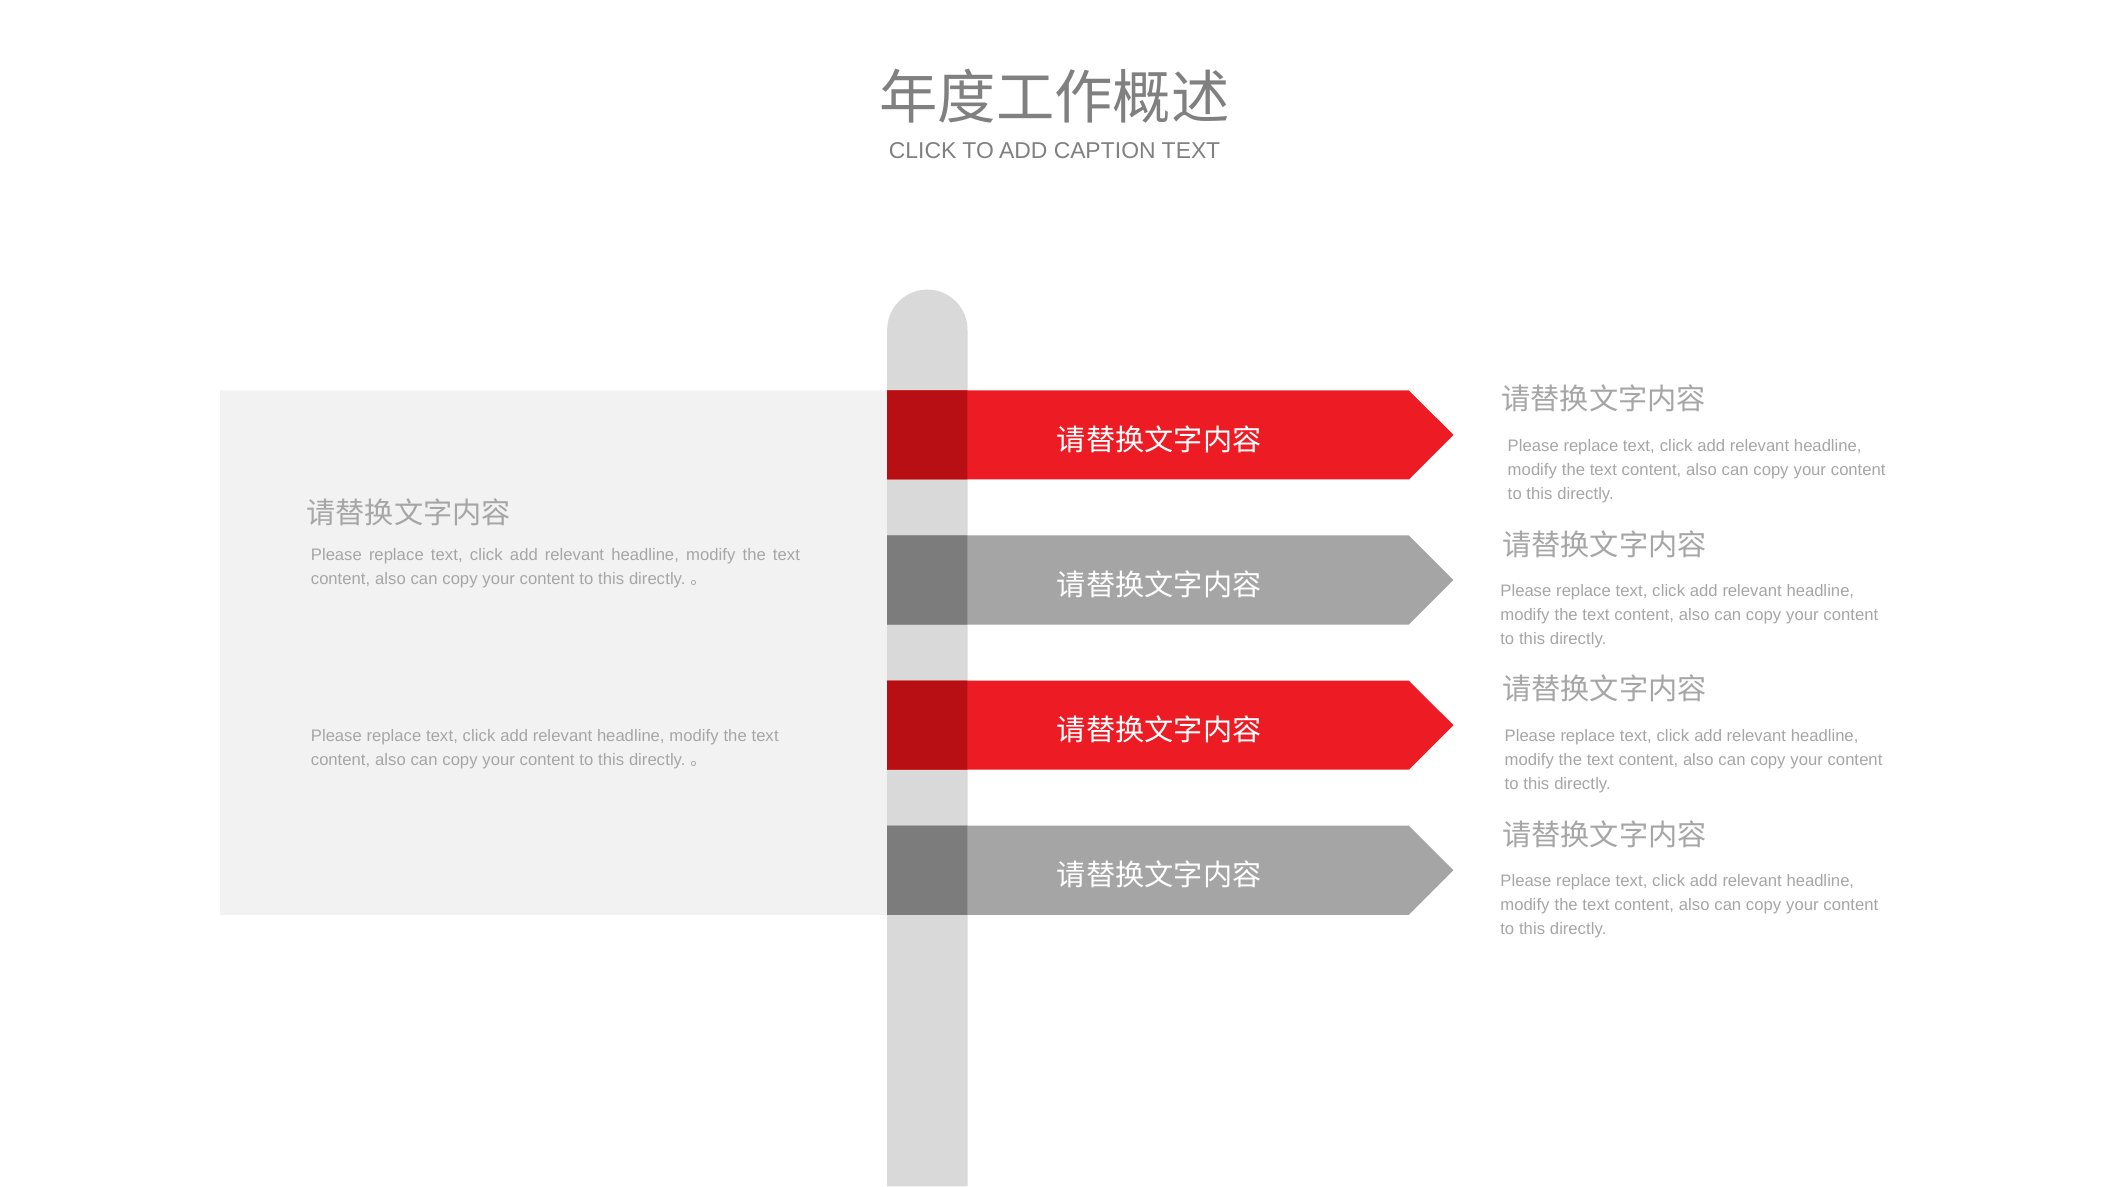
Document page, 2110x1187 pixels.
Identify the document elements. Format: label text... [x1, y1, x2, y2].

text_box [1485, 656, 1900, 800]
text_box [887, 825, 1454, 915]
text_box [887, 535, 1454, 625]
text_box [887, 625, 969, 680]
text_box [1485, 511, 1896, 655]
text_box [220, 390, 887, 915]
text_box [887, 480, 969, 535]
text_box [886, 915, 969, 1187]
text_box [1485, 366, 1903, 510]
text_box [887, 680, 1454, 770]
text_box [887, 770, 969, 825]
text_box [1485, 801, 1896, 945]
text_box [886, 288, 969, 390]
text_box 年度工作概述 [865, 60, 1245, 131]
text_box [887, 390, 1454, 480]
text_box CLICK TO ADD CAPTION TEXT [865, 135, 1245, 163]
